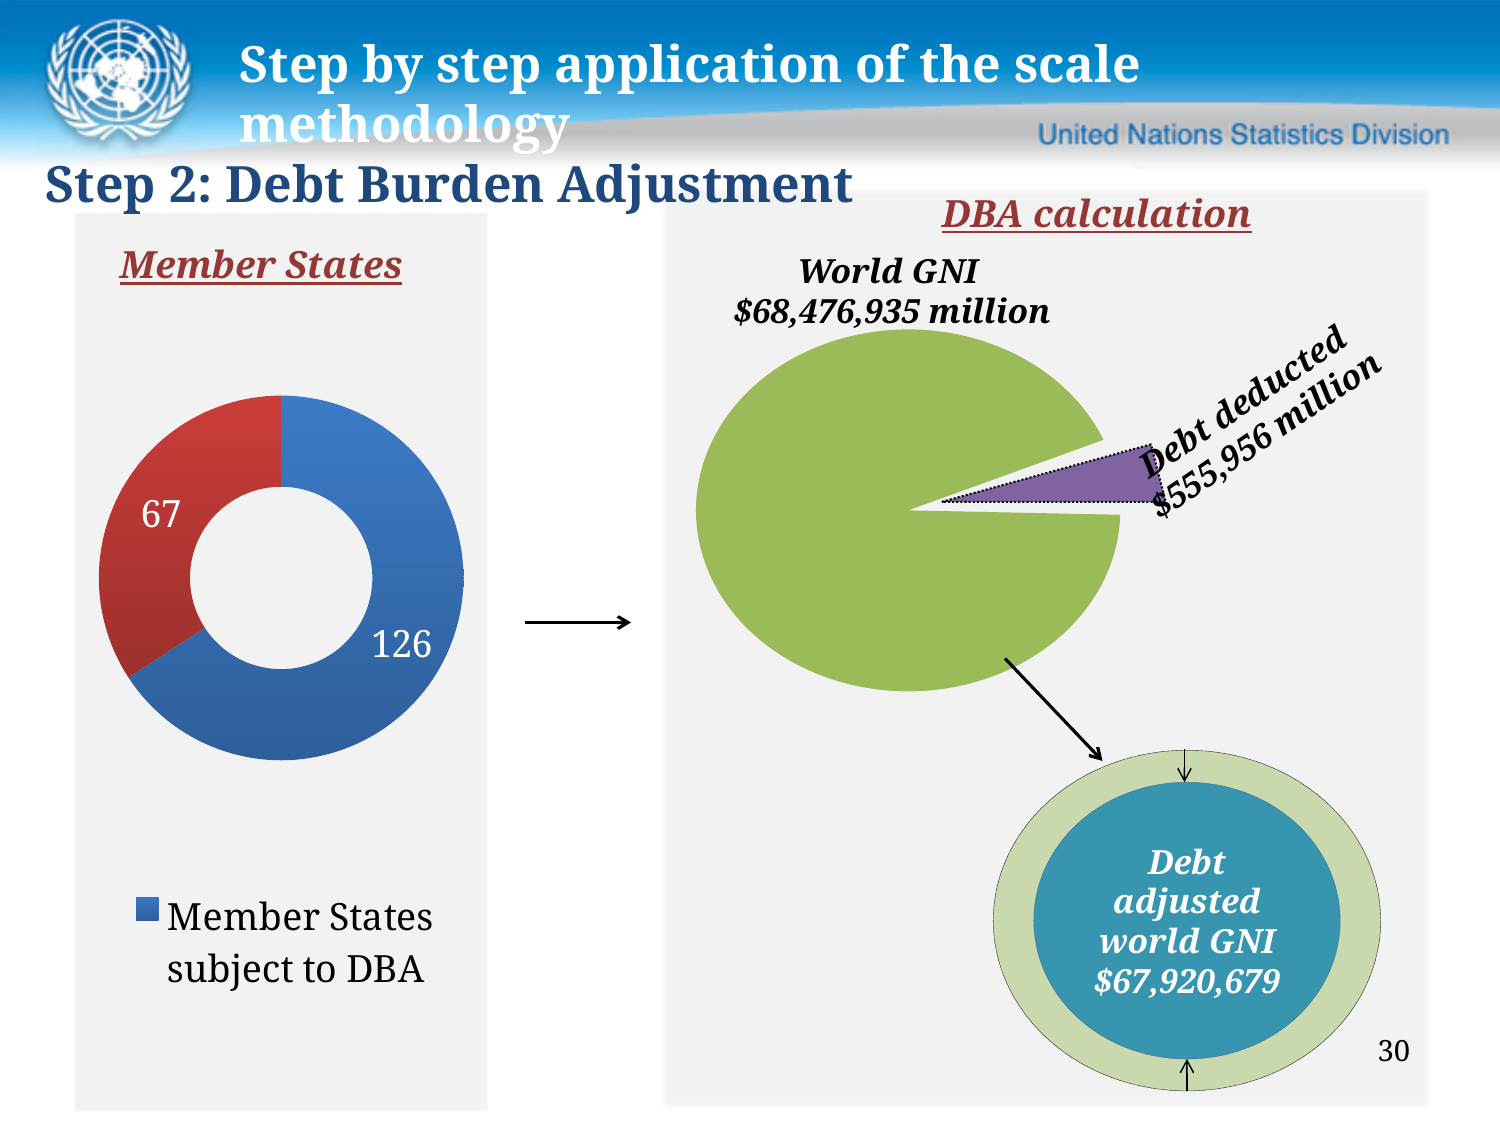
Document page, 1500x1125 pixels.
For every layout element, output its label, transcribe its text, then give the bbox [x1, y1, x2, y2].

chart [74, 212, 488, 1111]
picture [1231, 75, 1500, 169]
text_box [524, 182, 1433, 1111]
text_box Step 2: Debt Burden Adjustment [31, 144, 1231, 220]
picture [1038, 781, 1341, 1059]
text_box Step by step application of the scale methodology [224, 24, 1425, 160]
picture [0, 0, 1500, 169]
picture [701, 341, 1103, 680]
